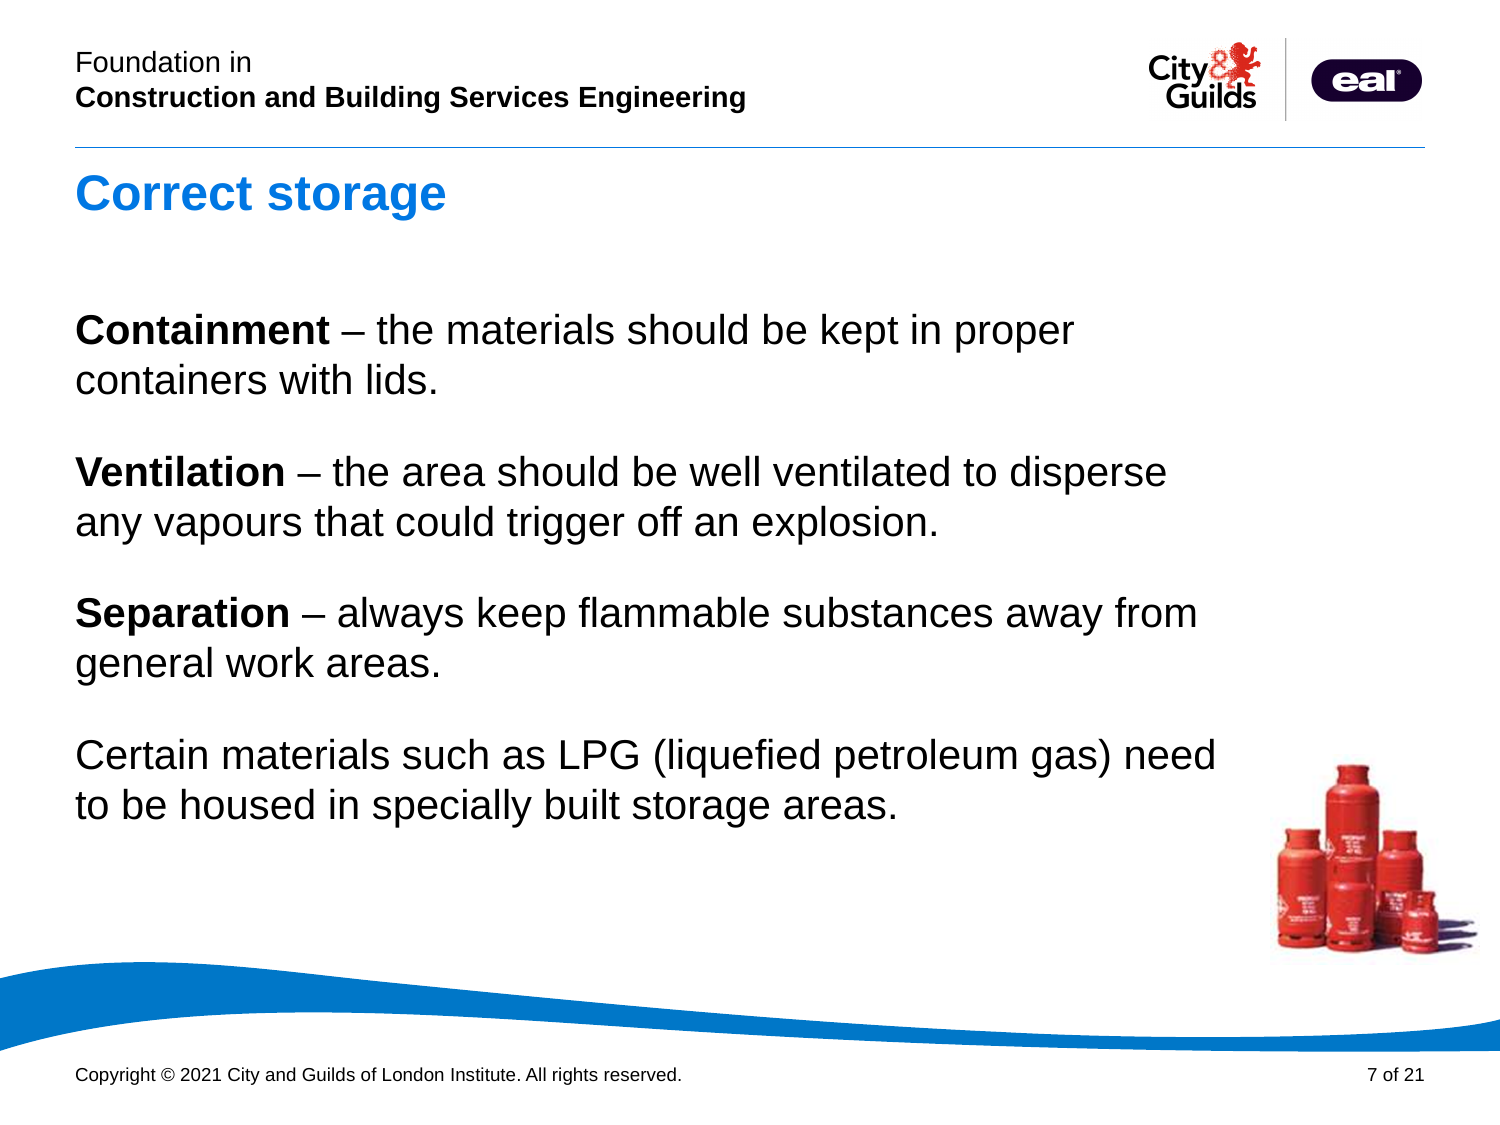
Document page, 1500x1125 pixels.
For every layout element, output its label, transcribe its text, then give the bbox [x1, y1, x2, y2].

picture [1269, 754, 1480, 965]
picture [1149, 38, 1422, 121]
list Containment – the materials should be kept in proper containers with lids. Ventilation – the area should be well ventilated to disperse any vapours that could trigger off an explosion. Separation – always keep flammable substances away from general work areas. Certain materials such as LPG (liquefied petroleum gas) need to be housed in specially built storage areas. [74, 302, 1248, 1051]
title Correct storage [74, 160, 1273, 221]
